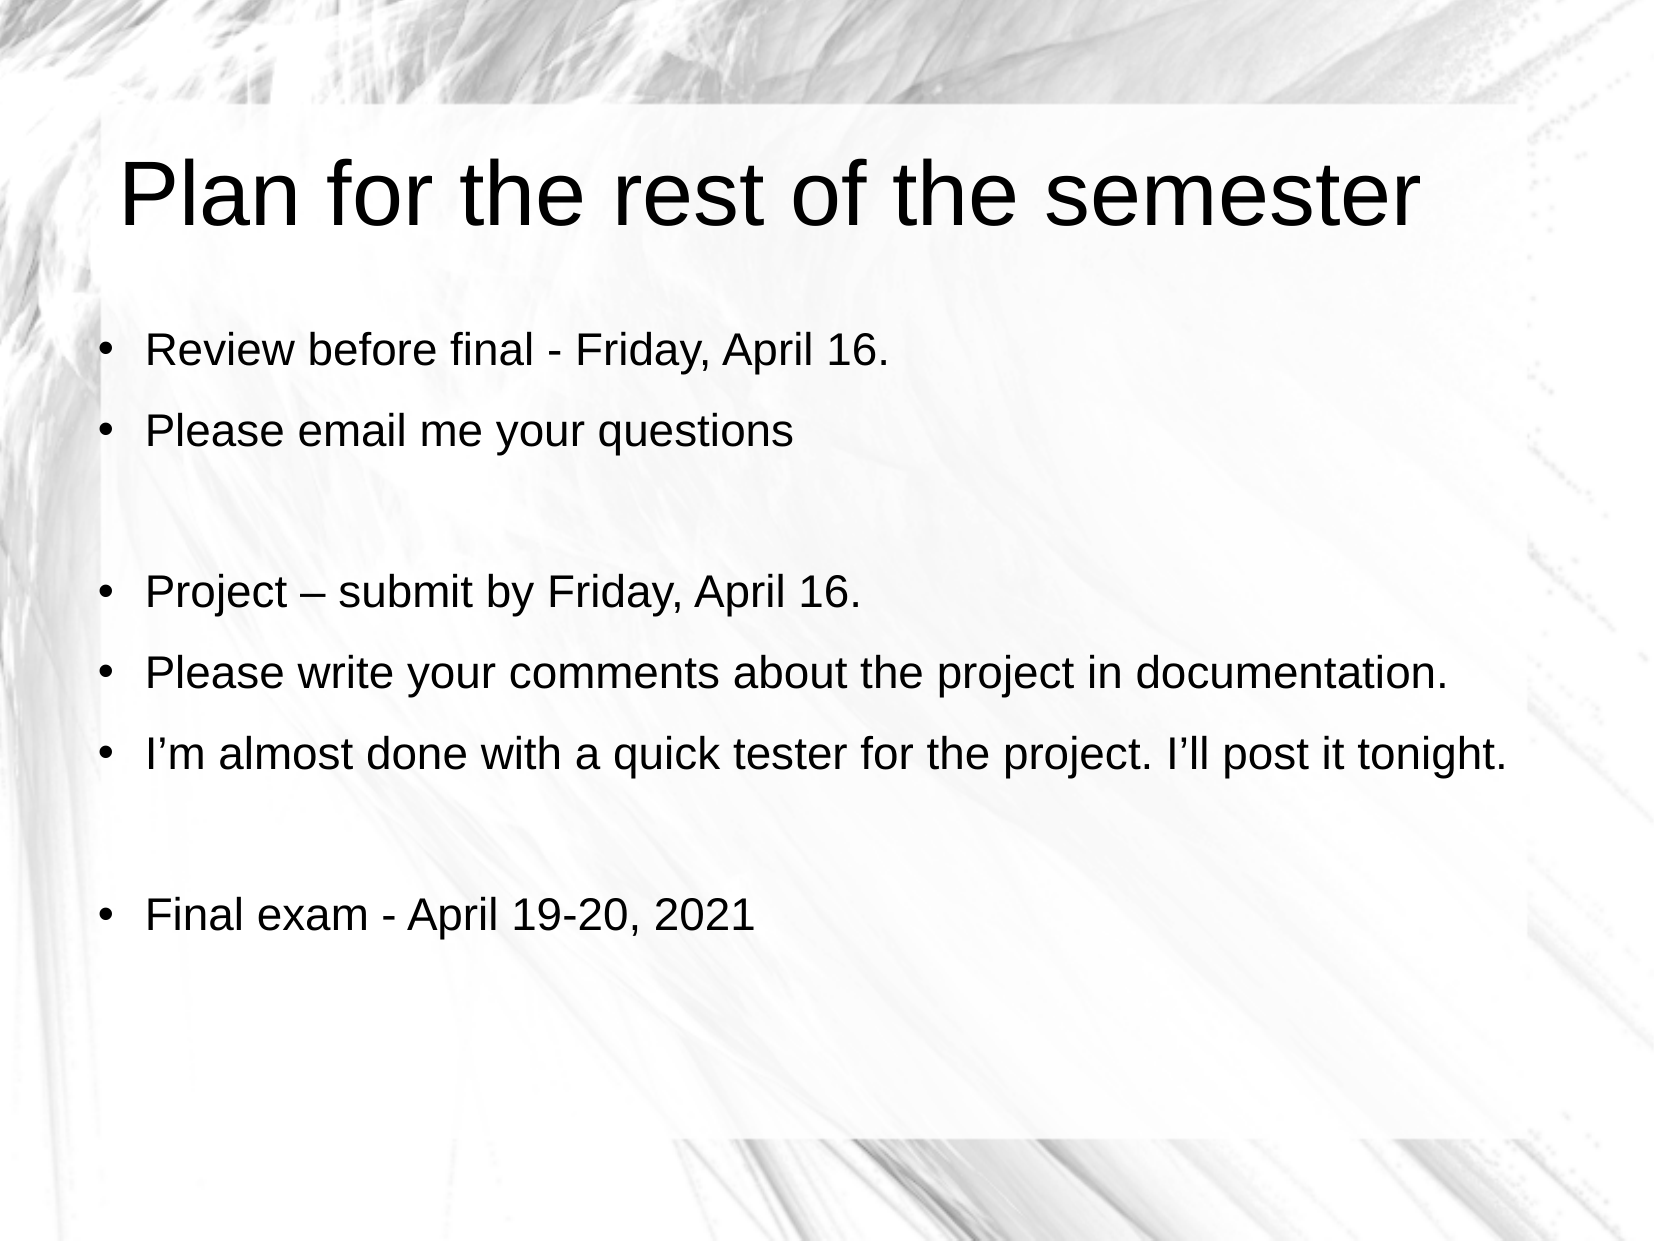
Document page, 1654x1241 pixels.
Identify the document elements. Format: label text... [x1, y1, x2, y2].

list Review before final - Friday, April 16. Please email me your questions Project – submit by Friday, April 16. Please write your comments about the project in documentation. I’m almost done with a quick tester for the project. I’ll post it tonight. Final exam - April 19-20, 2021 [97, 319, 1551, 1102]
picture [0, 0, 1654, 1241]
title Plan for the rest of the semester [118, 112, 1504, 278]
